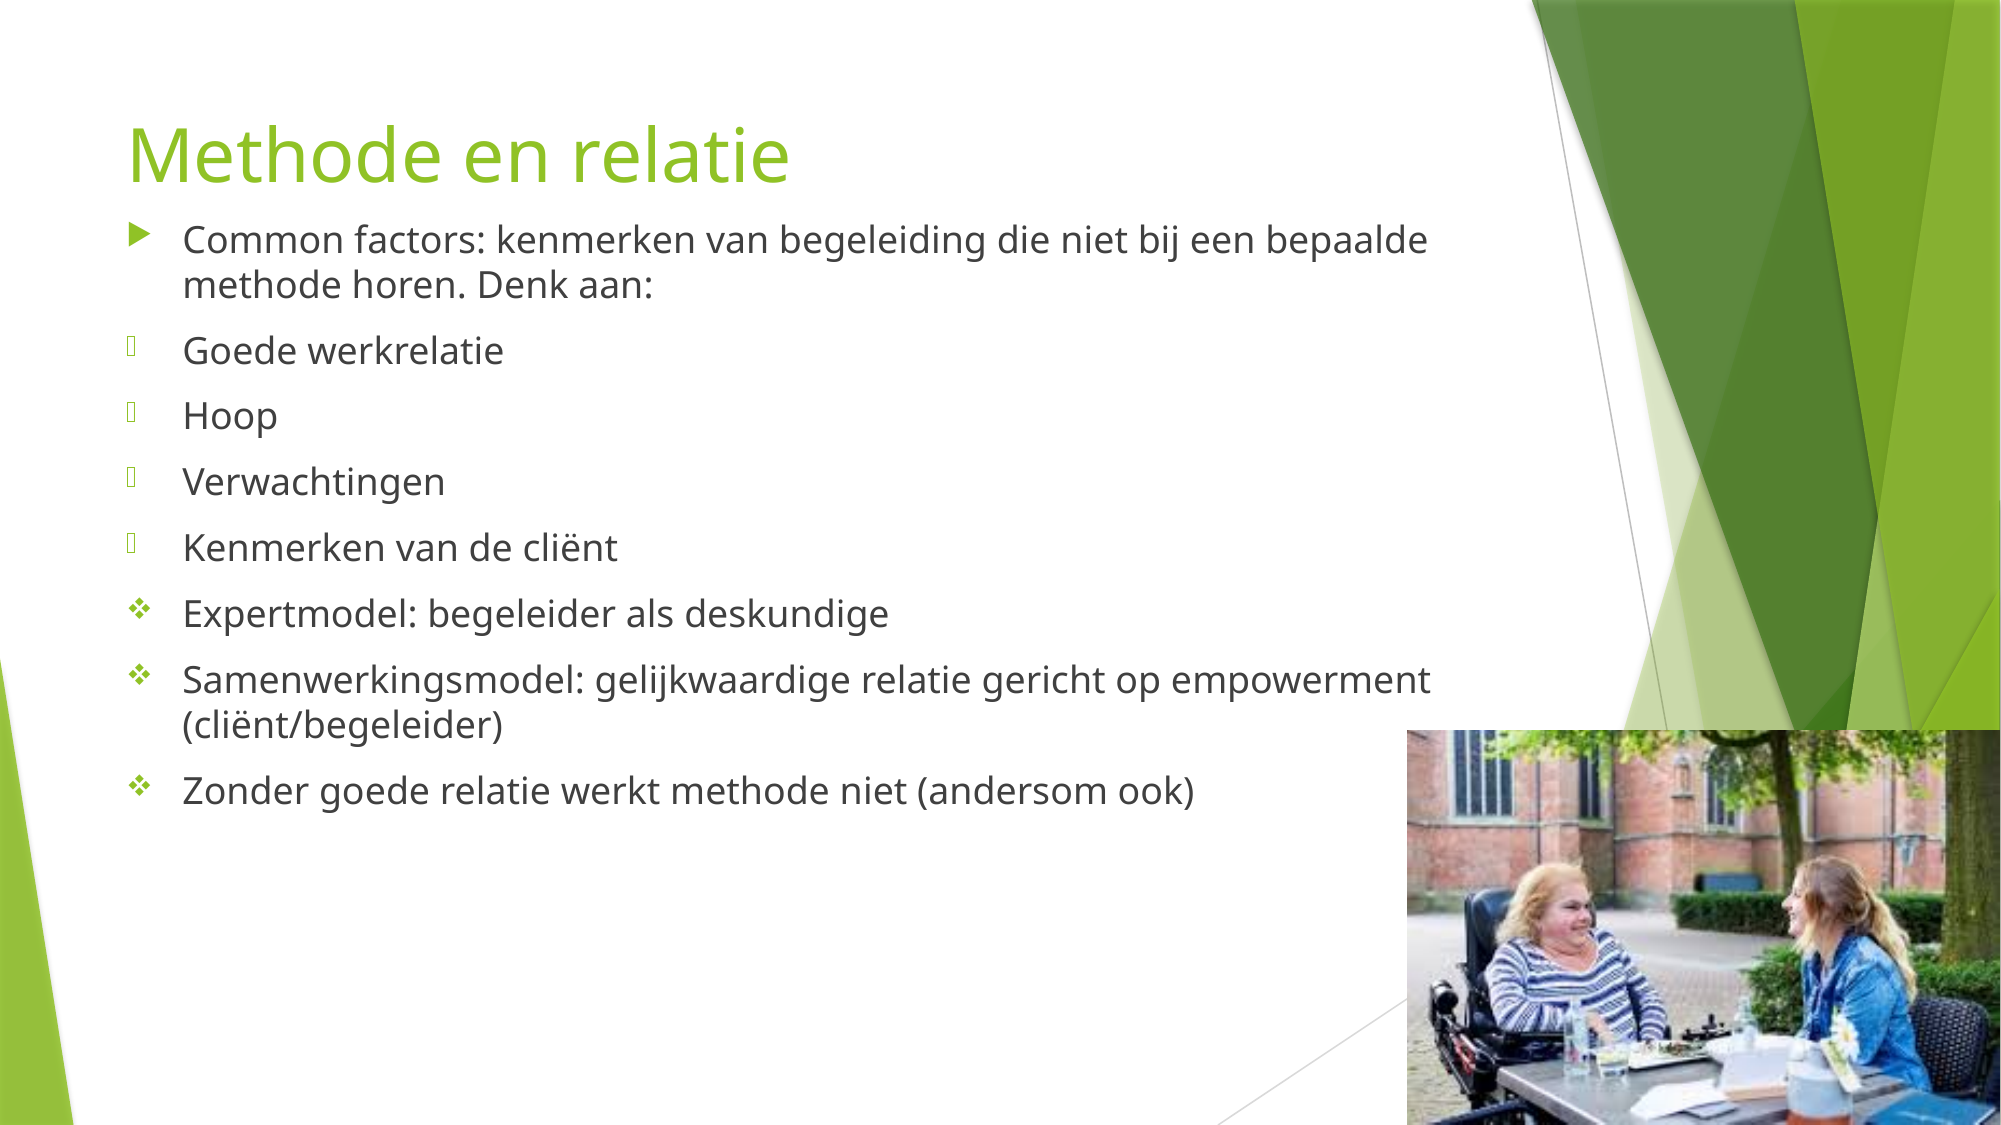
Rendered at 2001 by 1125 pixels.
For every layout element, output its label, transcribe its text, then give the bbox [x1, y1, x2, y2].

picture [1406, 730, 2000, 1125]
list Common factors: kenmerken van begeleiding die niet bij een bepaalde methode horen. Denk aan: Goede werkrelatie Hoop Verwachtingen Kenmerken van de cliënt Expertmodel: begeleider als deskundige Samenwerkingsmodel: gelijkwaardige relatie gericht op empowerment (cliënt/begeleider) Zonder goede relatie werkt methode niet (andersom ook) [111, 208, 1522, 845]
title Methode en relatie [111, 99, 1522, 208]
